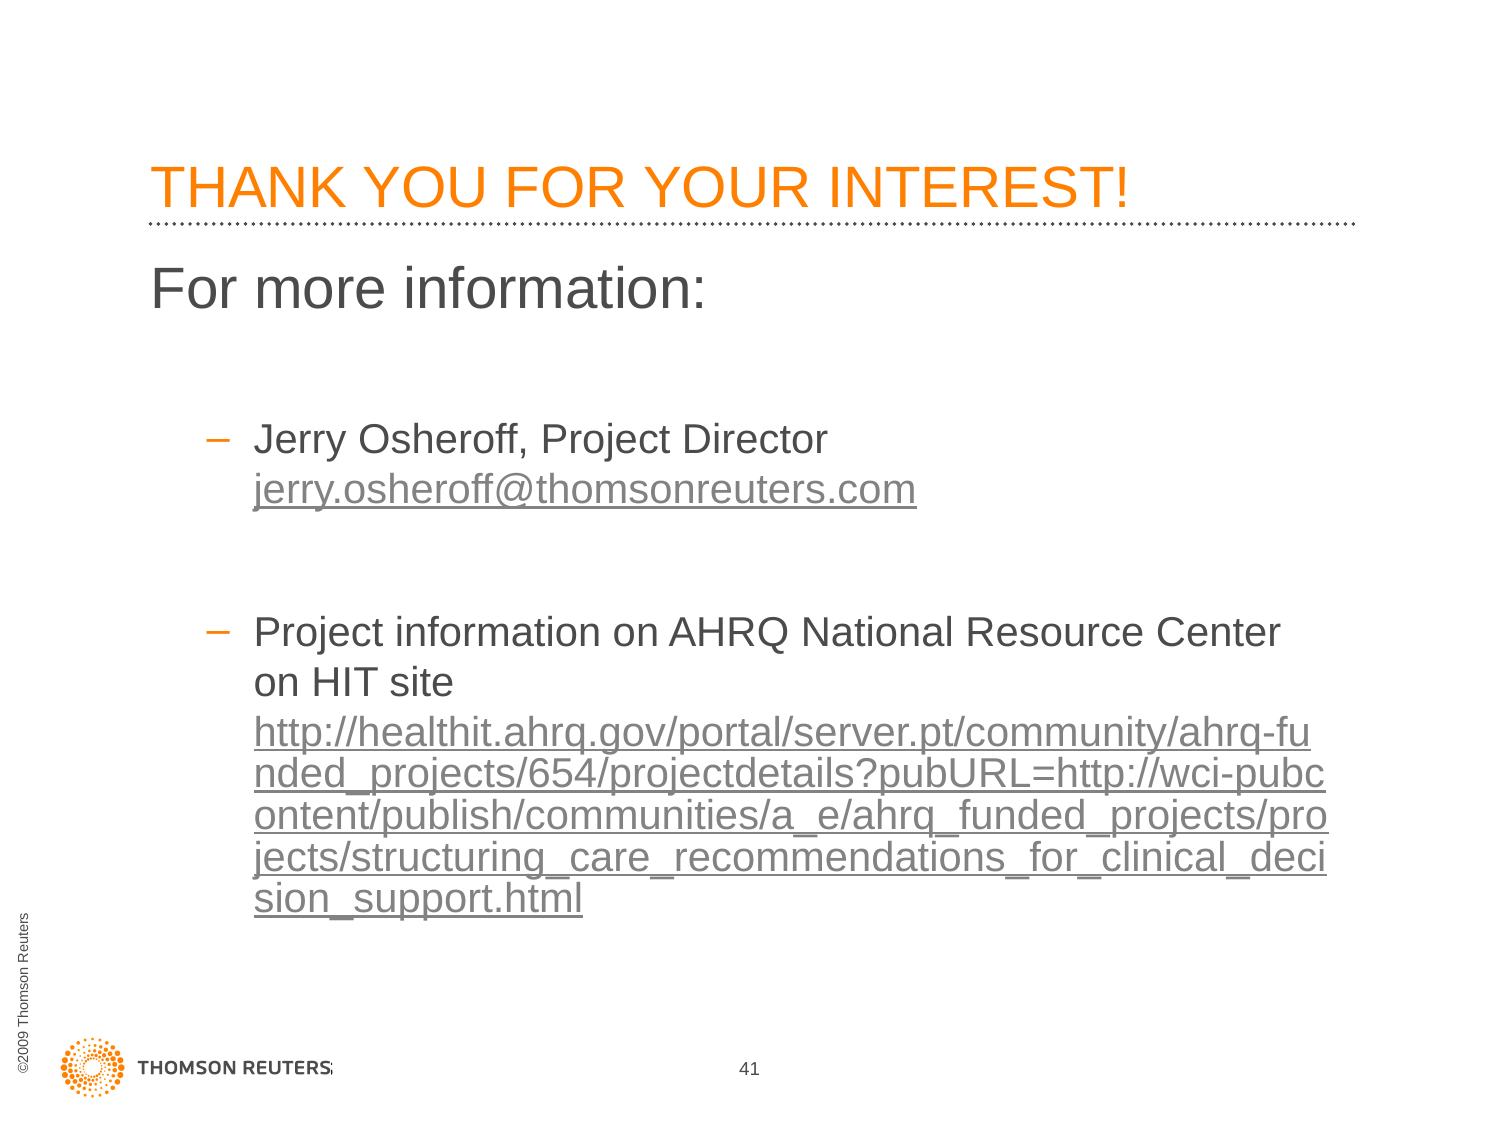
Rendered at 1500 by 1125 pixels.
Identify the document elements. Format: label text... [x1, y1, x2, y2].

title THANK YOU FOR YOUR INTEREST! [150, 82, 1360, 221]
slide_number 41 [700, 1048, 776, 1088]
list For more information: Jerry Osheroff, Project Director jerry.osheroff@thomsonreuters.com Project information on AHRQ National Resource Center on HIT site http://healthit.ahrq.gov/portal/server.pt/community/ahrq-funded_projects/654/projectdetails?pubURL=http://wci-pubcontent/publish/communities/a_e/ahrq_funded_projects/projects/structuring_care_recommendations_for_clinical_decision_support.html [150, 250, 1360, 1001]
picture [60, 1037, 333, 1125]
